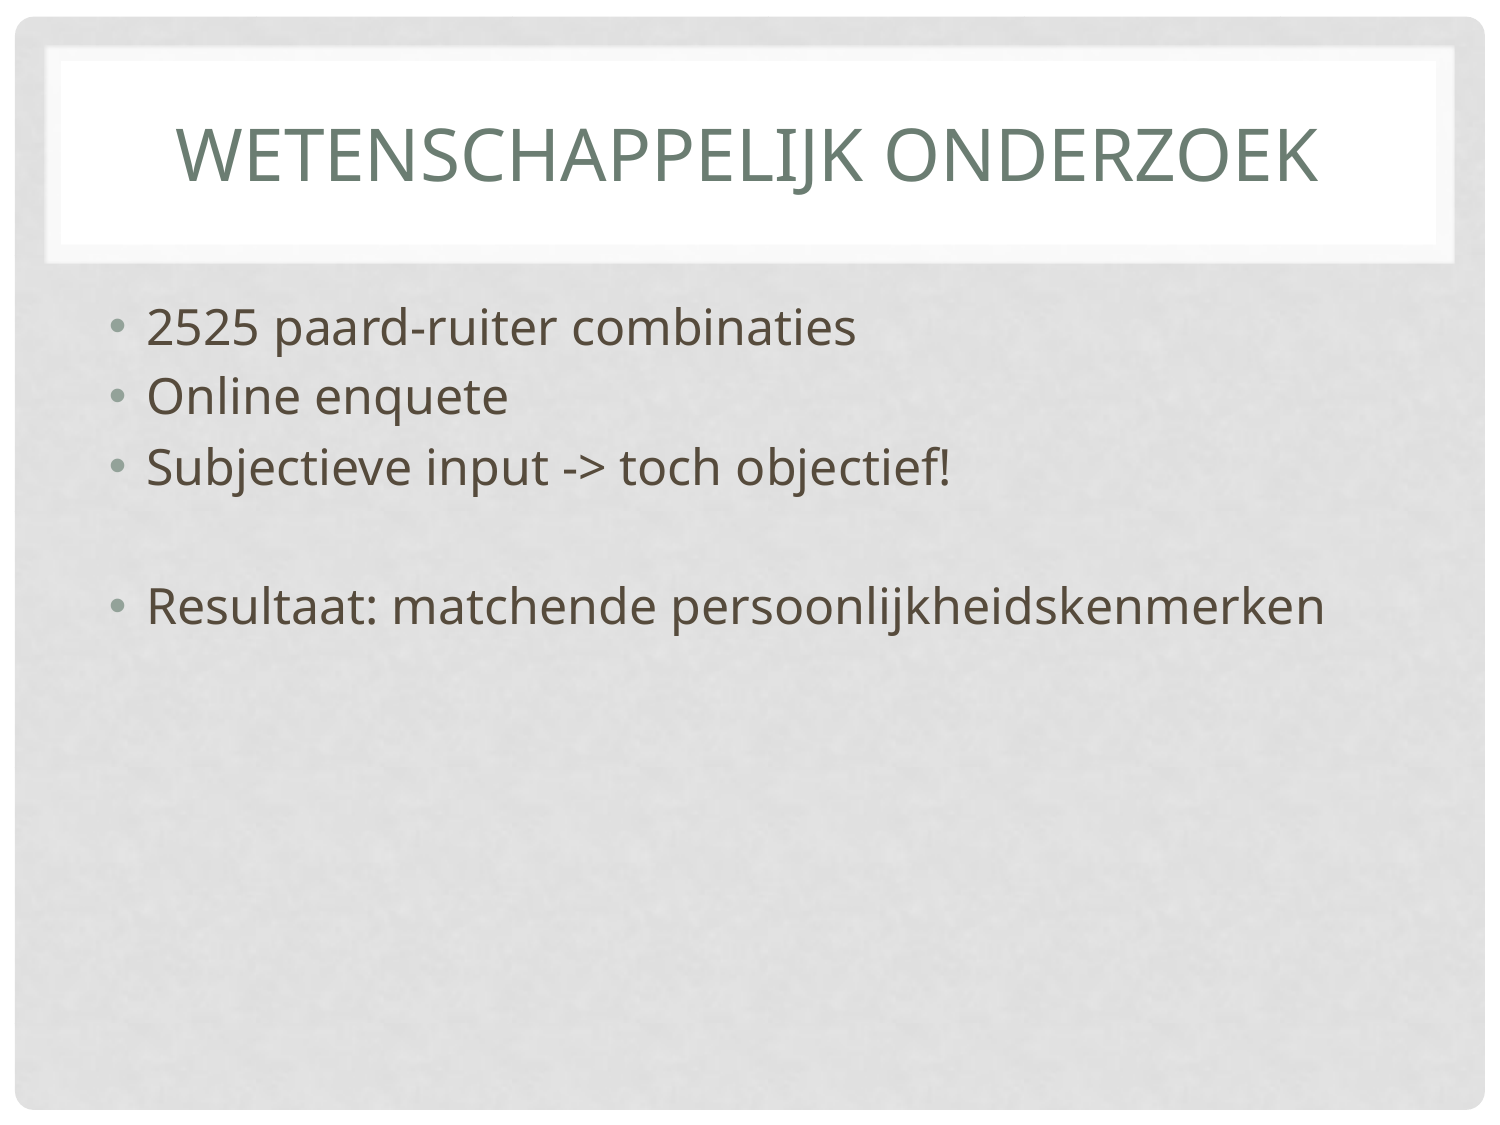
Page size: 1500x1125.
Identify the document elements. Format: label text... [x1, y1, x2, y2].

title Wetenschappelijk onderzoek [69, 66, 1425, 238]
list 2525 paard-ruiter combinaties Online enquete Subjectieve input -> toch objectief! Resultaat: matchende persoonlijkheidskenmerken [75, 287, 1425, 1005]
